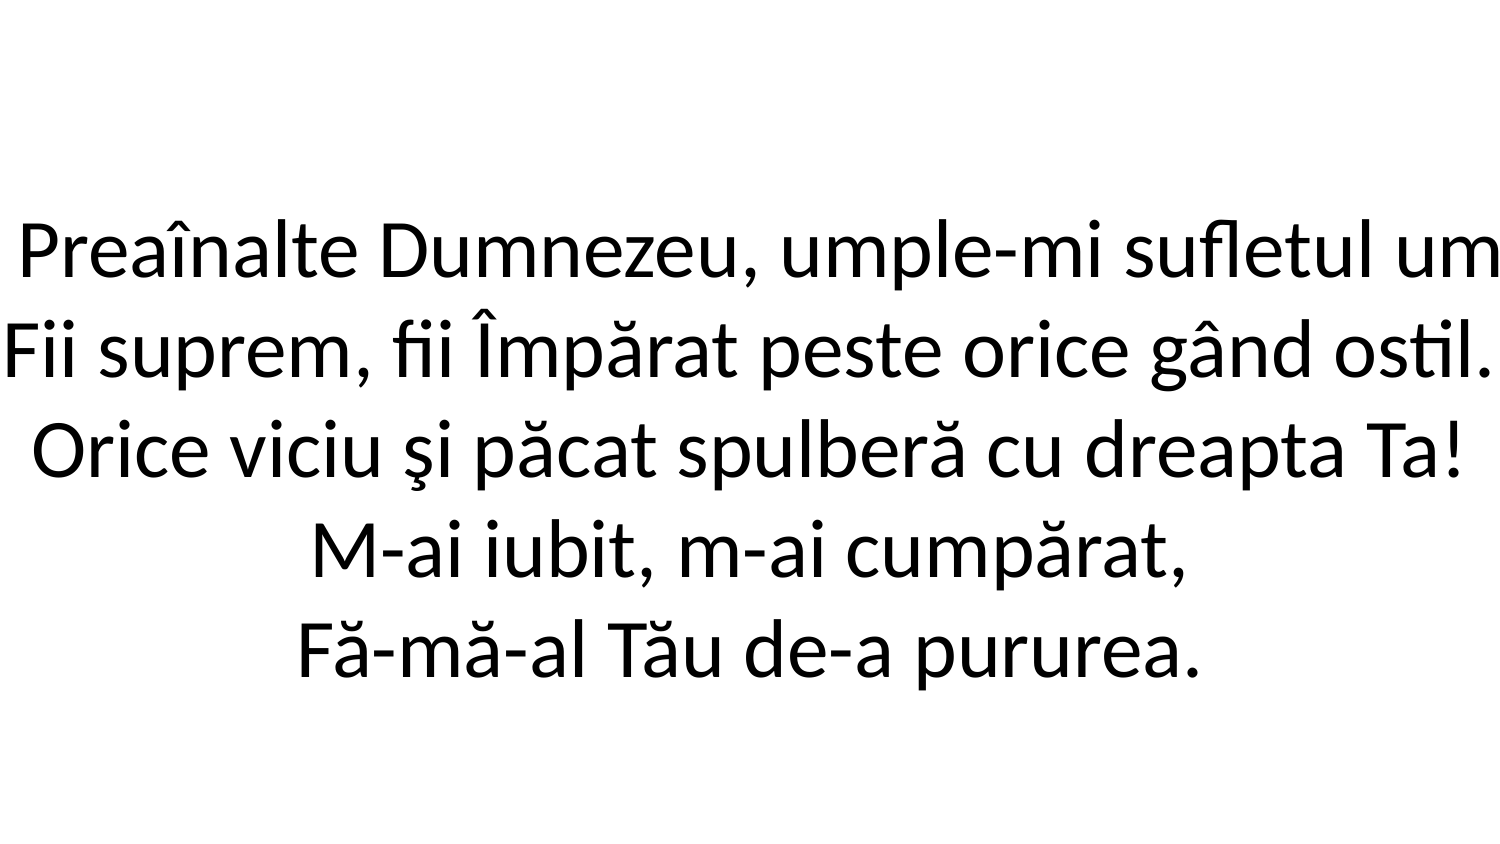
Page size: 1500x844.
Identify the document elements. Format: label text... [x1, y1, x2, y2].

text_box 1. Preaînalte Dumnezeu, umple-mi sufletul umil. Fii suprem, fii Împărat peste orice gând ostil. Orice viciu şi păcat spulberă cu dreapta Ta! M-ai iubit, m-ai cumpărat, Fă-mă-­al Tău de­-a pururea. [0, 142, 1500, 702]
